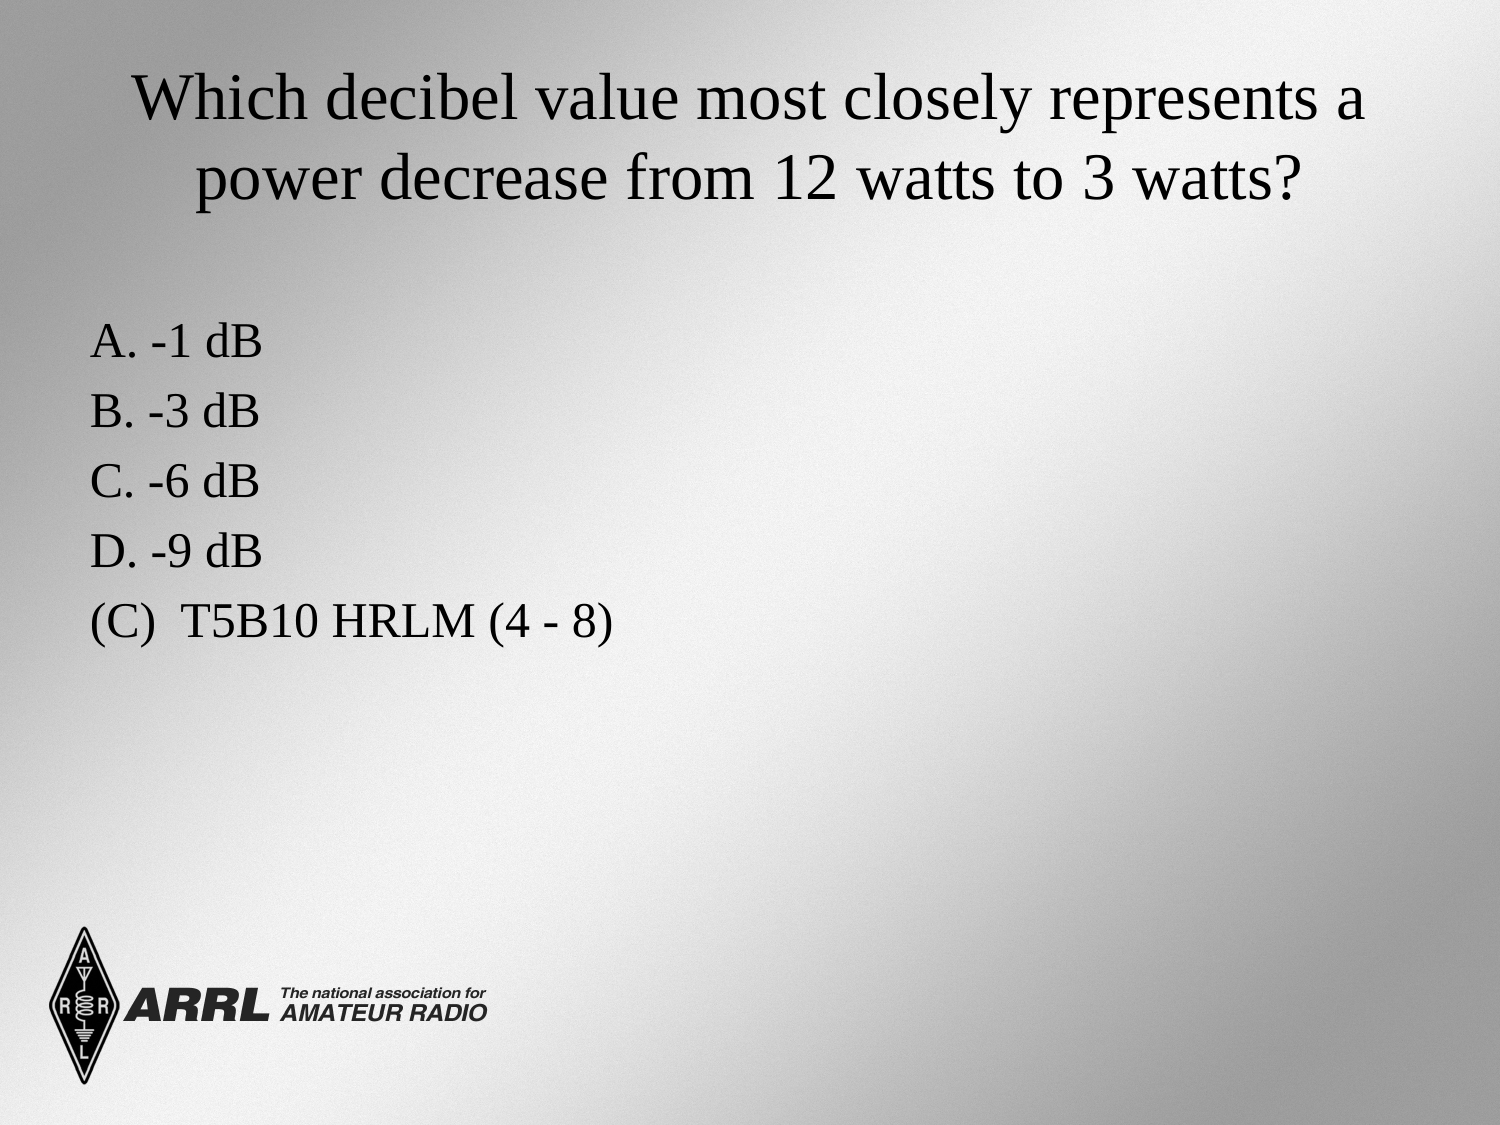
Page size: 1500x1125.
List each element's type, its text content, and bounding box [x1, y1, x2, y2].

title Which decibel value most closely represents a power decrease from 12 watts to 3 watts? [75, 45, 1425, 233]
list A. -1 dB B. -3 dB C. -6 dB D. -9 dB (C) T5B10 HRLM (4 - 8) [75, 299, 1425, 1005]
picture [0, 0, 1500, 1125]
